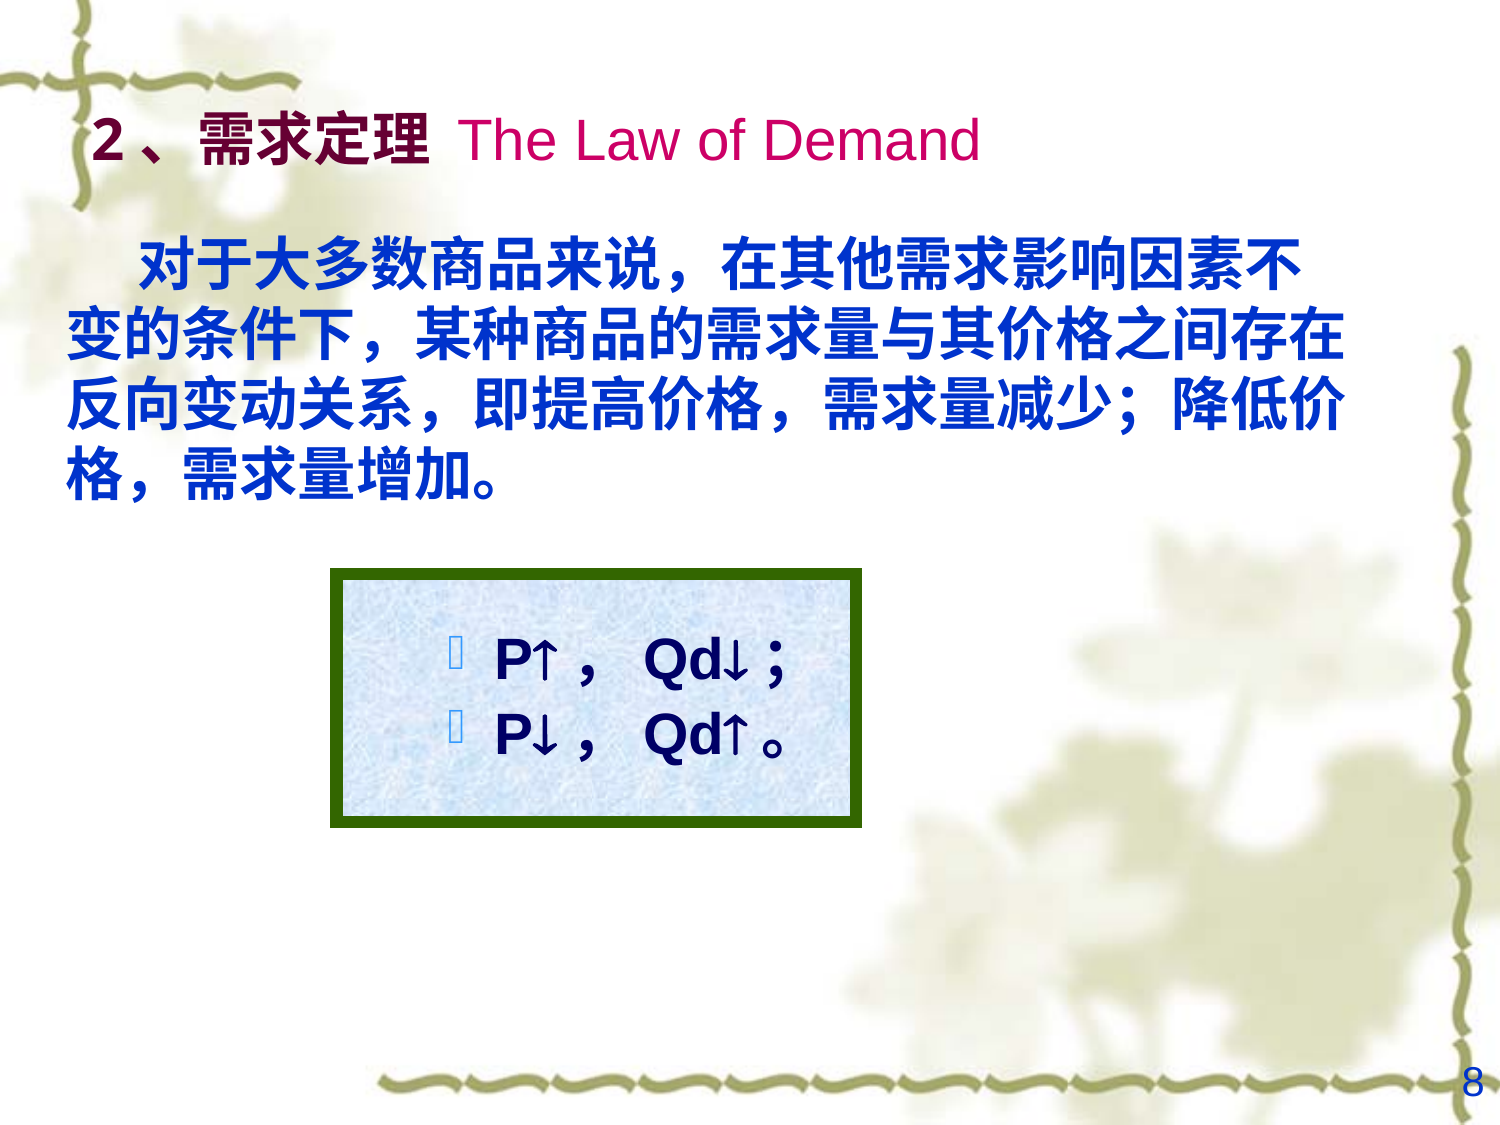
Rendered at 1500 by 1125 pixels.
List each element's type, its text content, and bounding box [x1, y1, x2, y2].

picture [0, 0, 1500, 1125]
title 2、需求定理 The Law of Demand [76, 90, 1447, 185]
text_box P，Qd； P，Qd。 [336, 574, 857, 823]
list 对于大多数商品来说，在其他需求影响因素不变的条件下，某种商品的需求量与其价格之间存在反向变动关系，即提高价格，需求量减少；降低价格，需求量增加。 [50, 220, 1365, 528]
slide_number 8 [1080, 1046, 1500, 1125]
